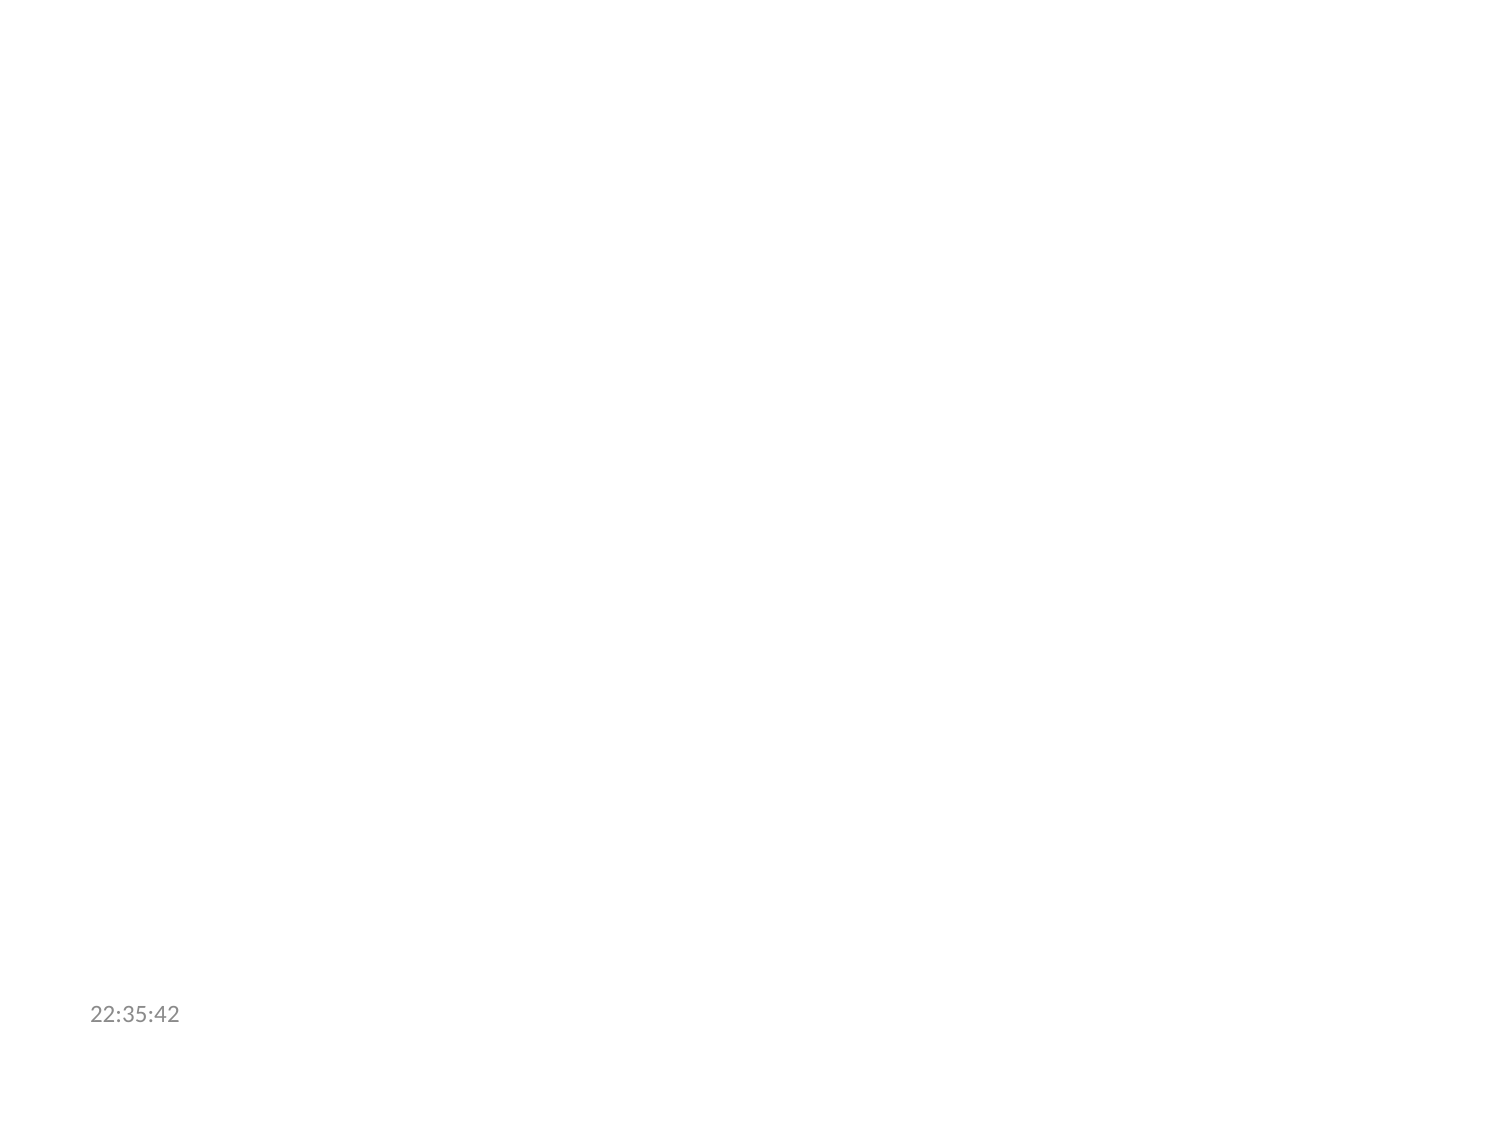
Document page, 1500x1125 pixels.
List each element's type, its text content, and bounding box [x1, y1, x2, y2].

text_box 15:35:09 [75, 982, 425, 1043]
